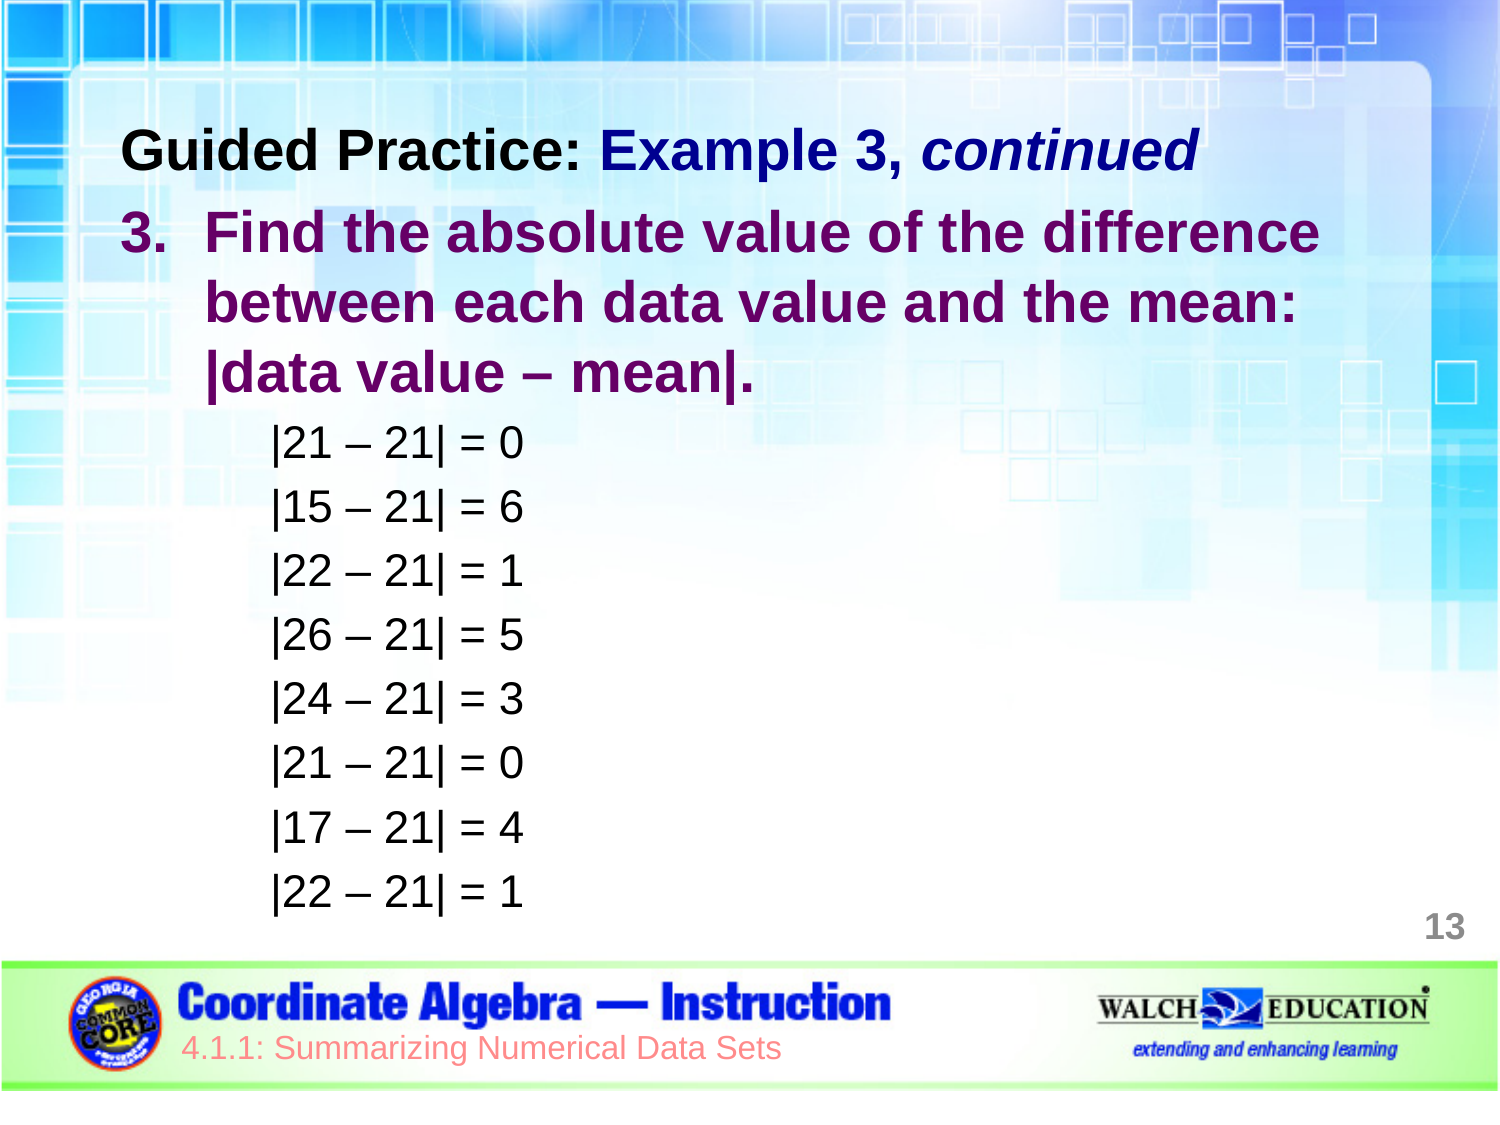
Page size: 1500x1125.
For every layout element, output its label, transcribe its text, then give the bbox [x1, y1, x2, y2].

subtitle Guided Practice: Example 3, continued Find the absolute value of the difference between each data value and the mean: |data value – mean|. |21 – 21| = 0 |15 – 21| = 6 |22 – 21| = 1 |26 – 21| = 5 |24 – 21| = 3 |21 – 21| = 0 |17 – 21| = 4 |22 – 21| = 1 [105, 105, 1394, 925]
slide_number 13 [1361, 901, 1481, 949]
picture [1, 0, 1500, 1091]
footer 4.1.1: Summarizing Numerical Data Sets [166, 1024, 1080, 1069]
